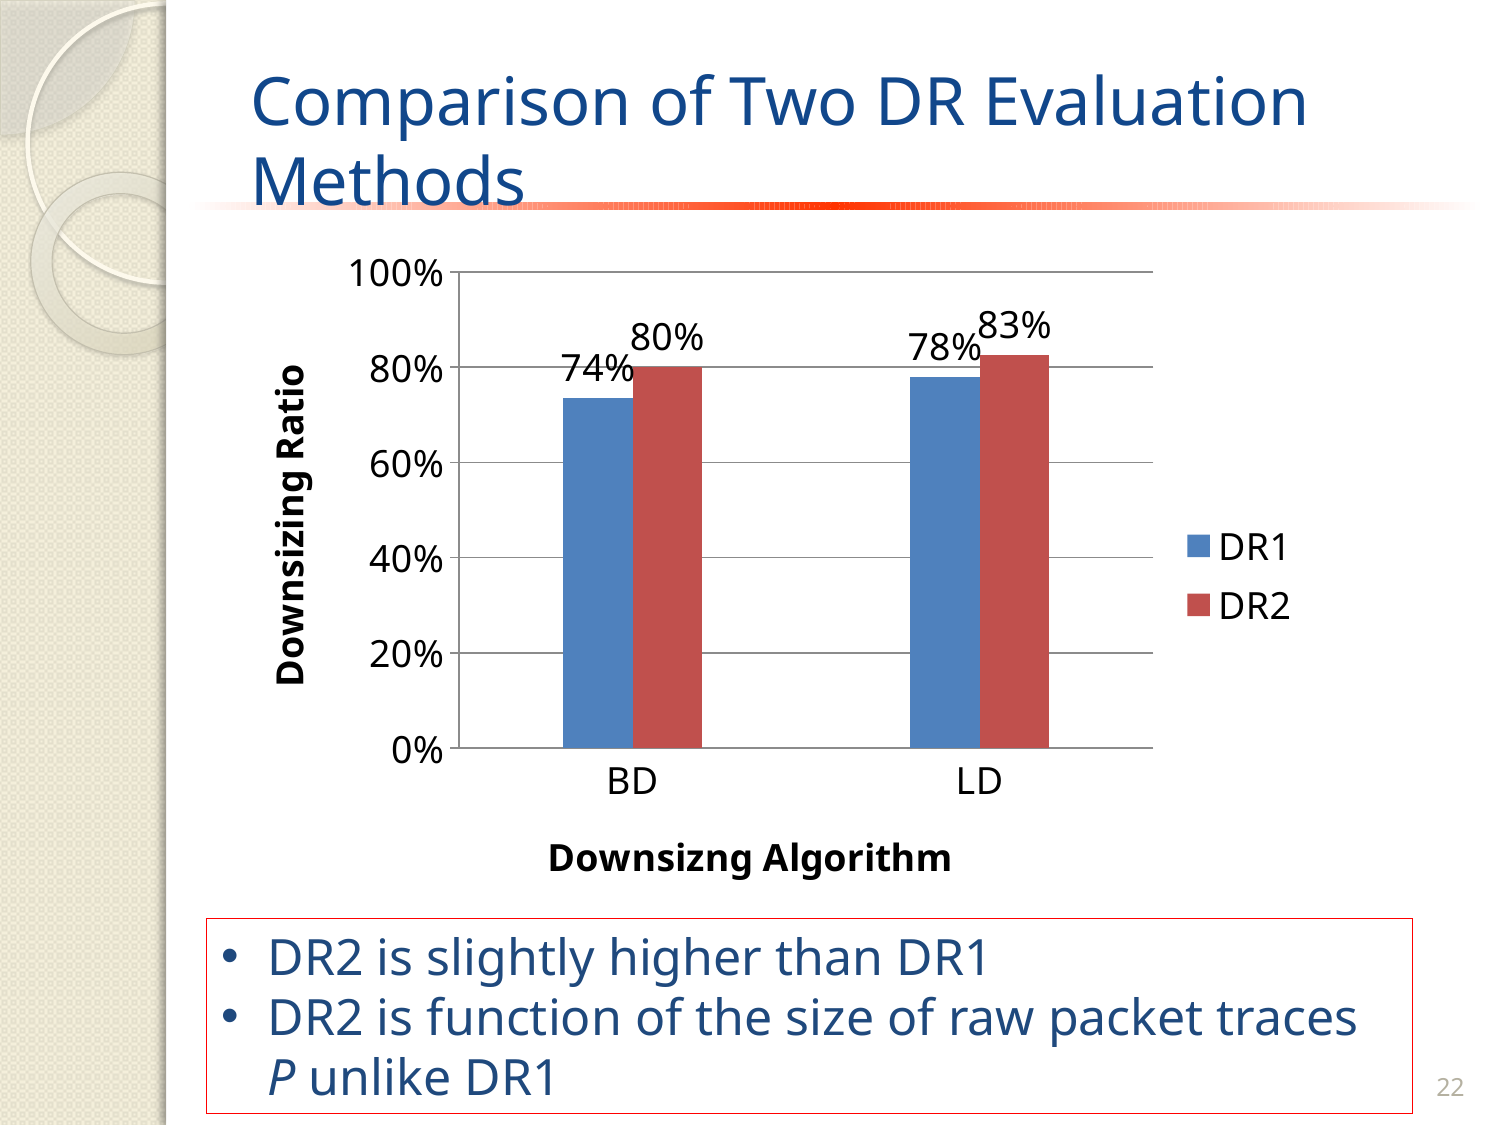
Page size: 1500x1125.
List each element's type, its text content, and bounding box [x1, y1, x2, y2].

text_box DR2 is slightly higher than DR1 DR2 is function of the size of raw packet traces P unlike DR1 [206, 918, 1413, 1114]
title Comparison of Two DR Evaluation Methods [235, 45, 1466, 233]
chart [224, 232, 1317, 919]
slide_number 22 [1413, 1034, 1488, 1113]
